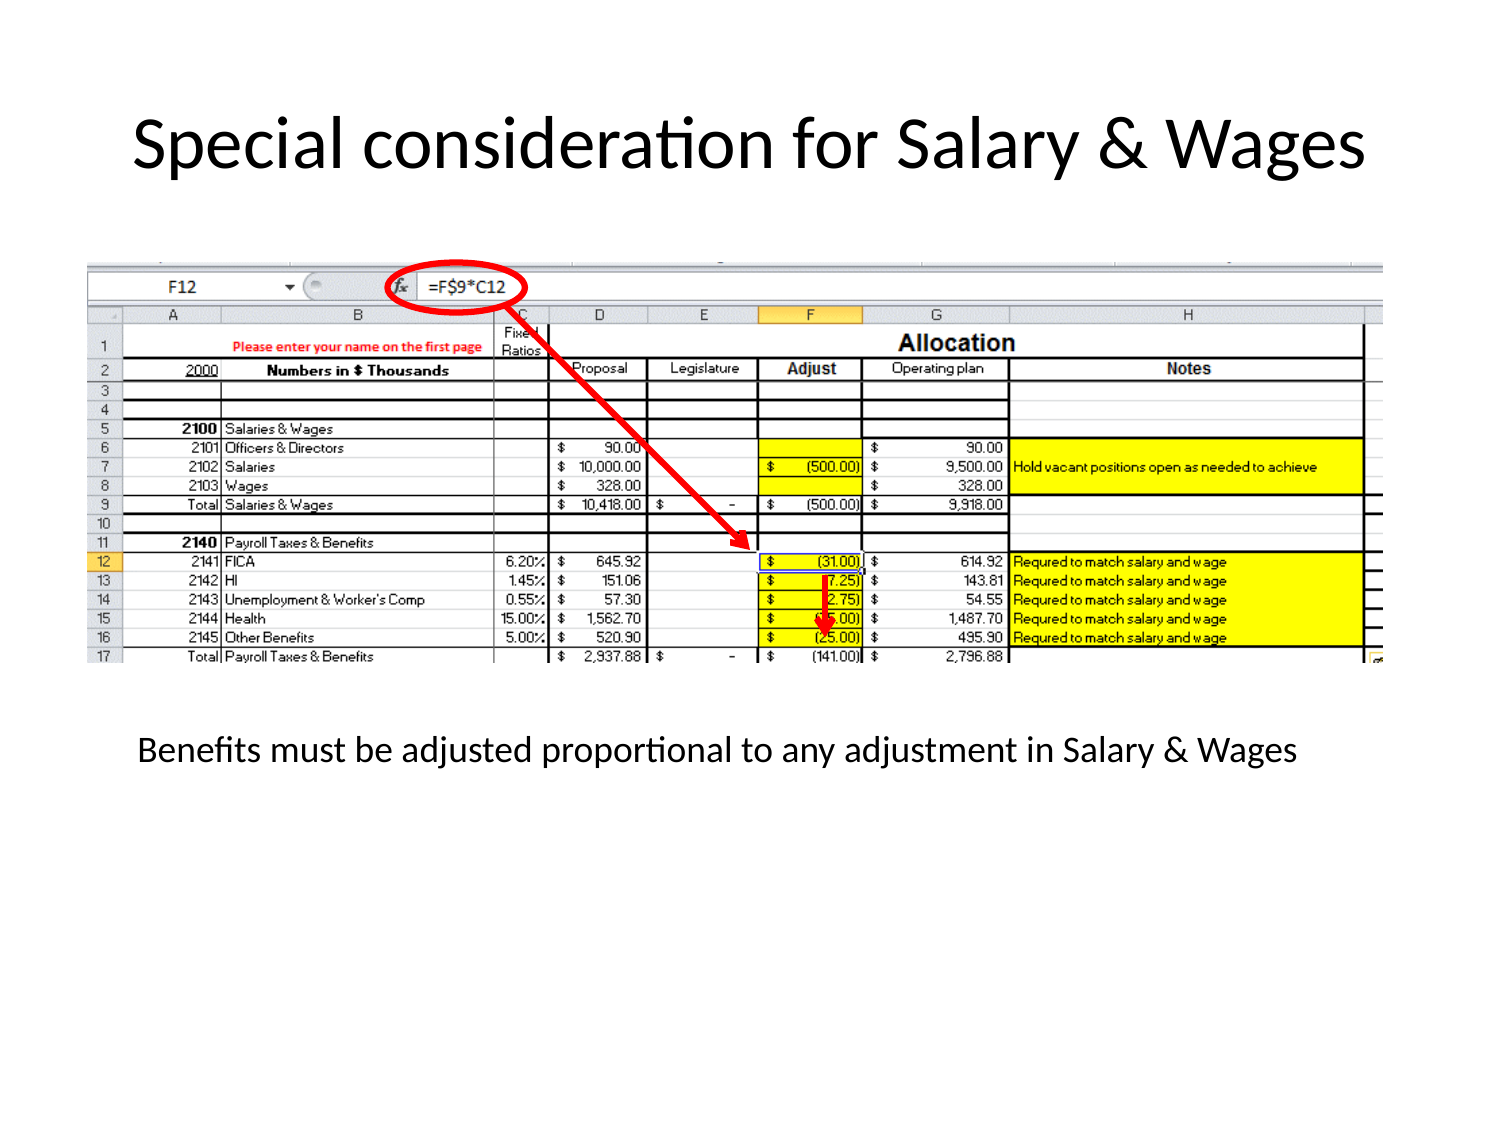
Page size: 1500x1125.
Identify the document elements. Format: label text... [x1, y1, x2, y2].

title Special consideration for Salary & Wages [75, 45, 1425, 233]
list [87, 262, 1383, 663]
text_box Benefits must be adjusted proportional to any adjustment in Salary & Wages [122, 717, 1315, 778]
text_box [504, 304, 751, 551]
